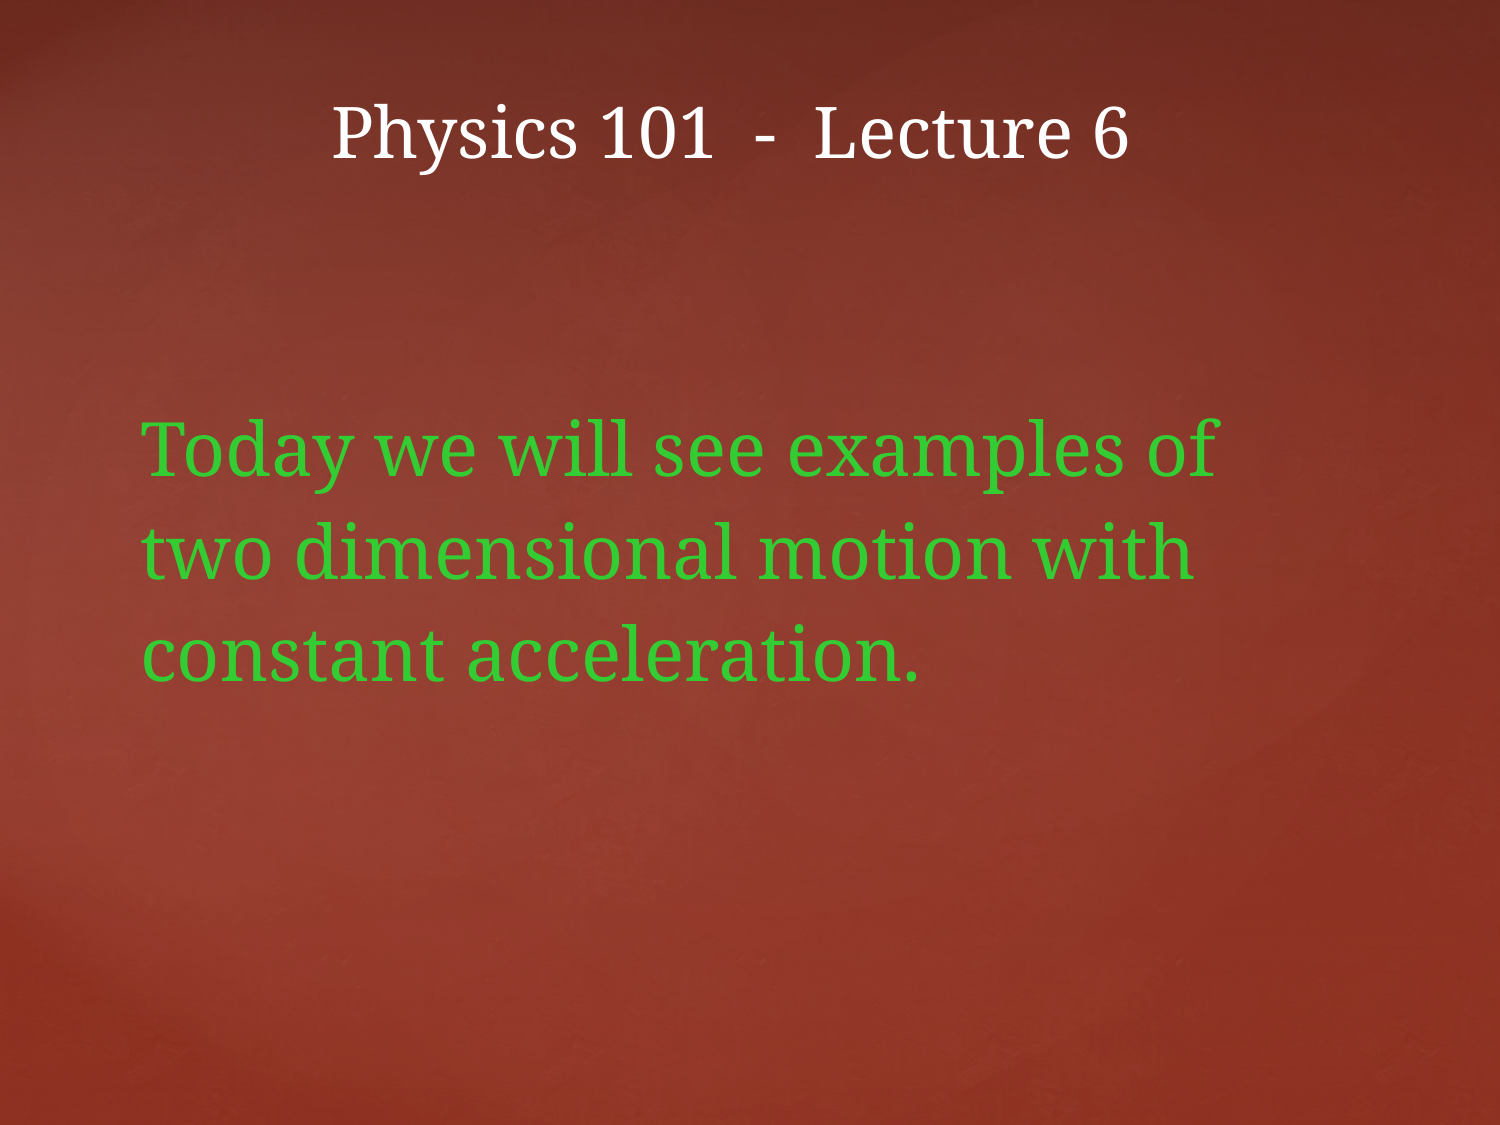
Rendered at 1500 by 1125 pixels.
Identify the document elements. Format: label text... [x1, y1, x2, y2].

subtitle Physics 101 - Lecture 6 [225, 75, 1238, 188]
text_box Today we will see examples of two dimensional motion with constant acceleration. [125, 275, 1350, 825]
